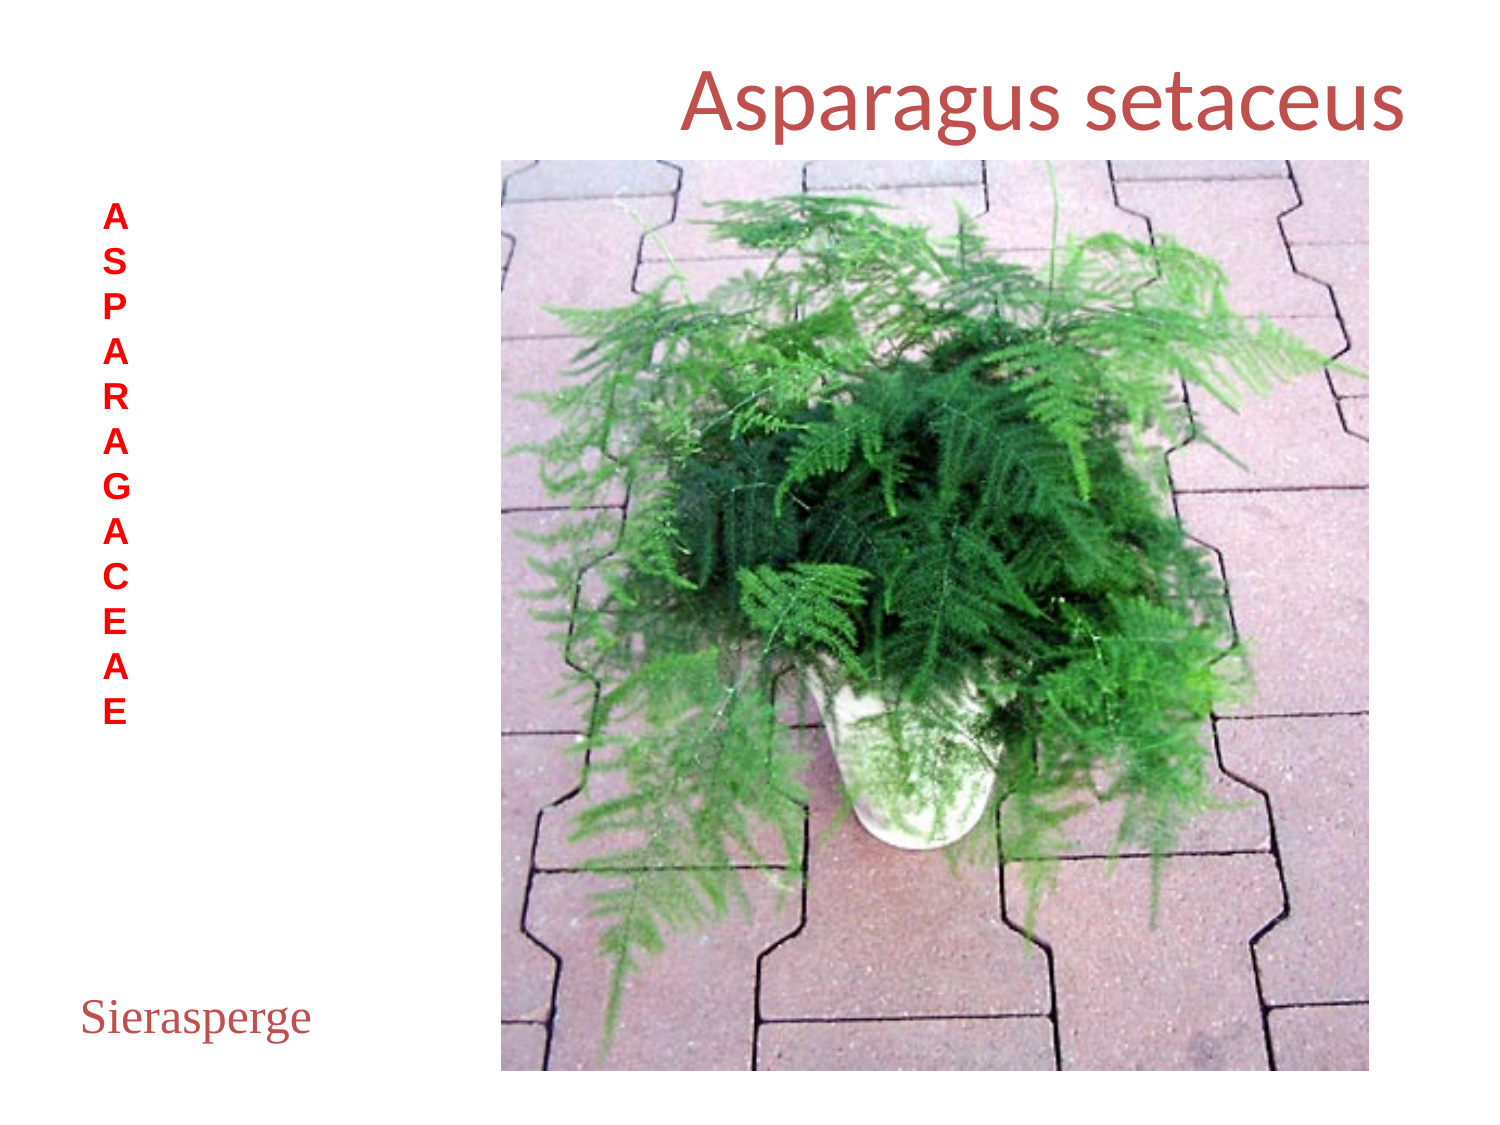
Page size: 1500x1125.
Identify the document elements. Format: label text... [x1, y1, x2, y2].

title Asparagus setaceus [147, 0, 1423, 188]
text_box Sierasperge [64, 976, 496, 1051]
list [501, 160, 1369, 1071]
text_box ASPARAGACEAE [87, 184, 150, 811]
